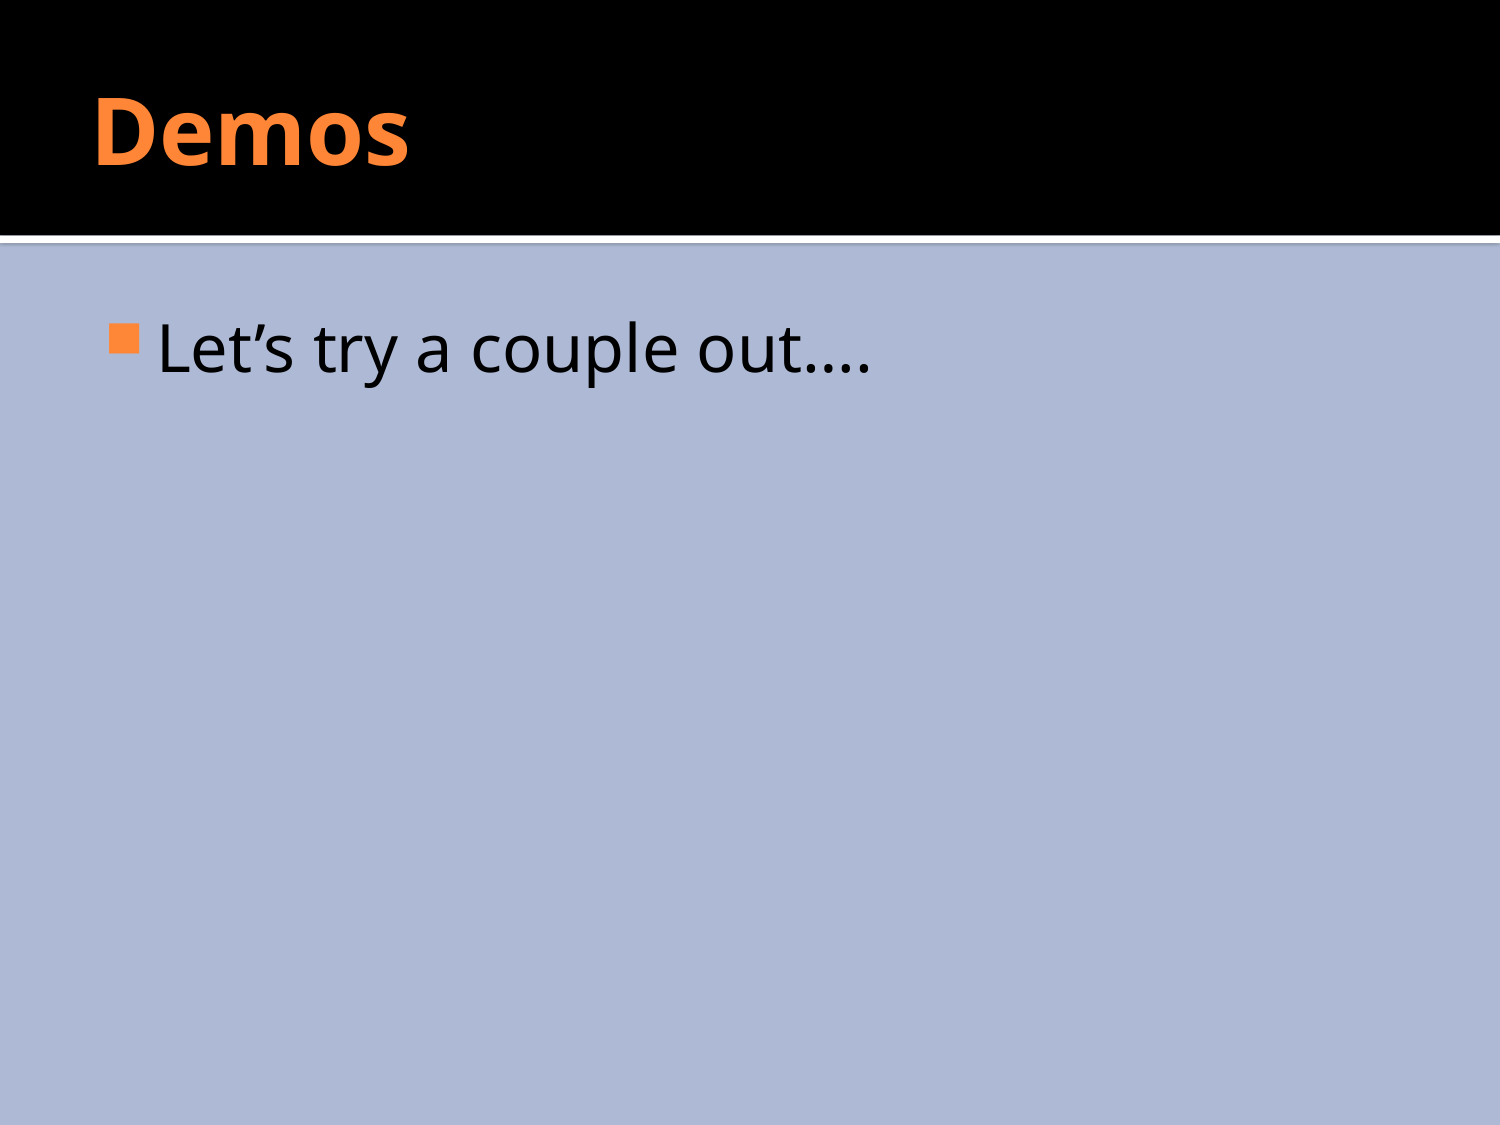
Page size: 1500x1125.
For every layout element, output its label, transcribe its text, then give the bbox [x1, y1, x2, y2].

title Demos [75, 25, 1425, 231]
list Let’s try a couple out…. [75, 291, 1425, 1050]
